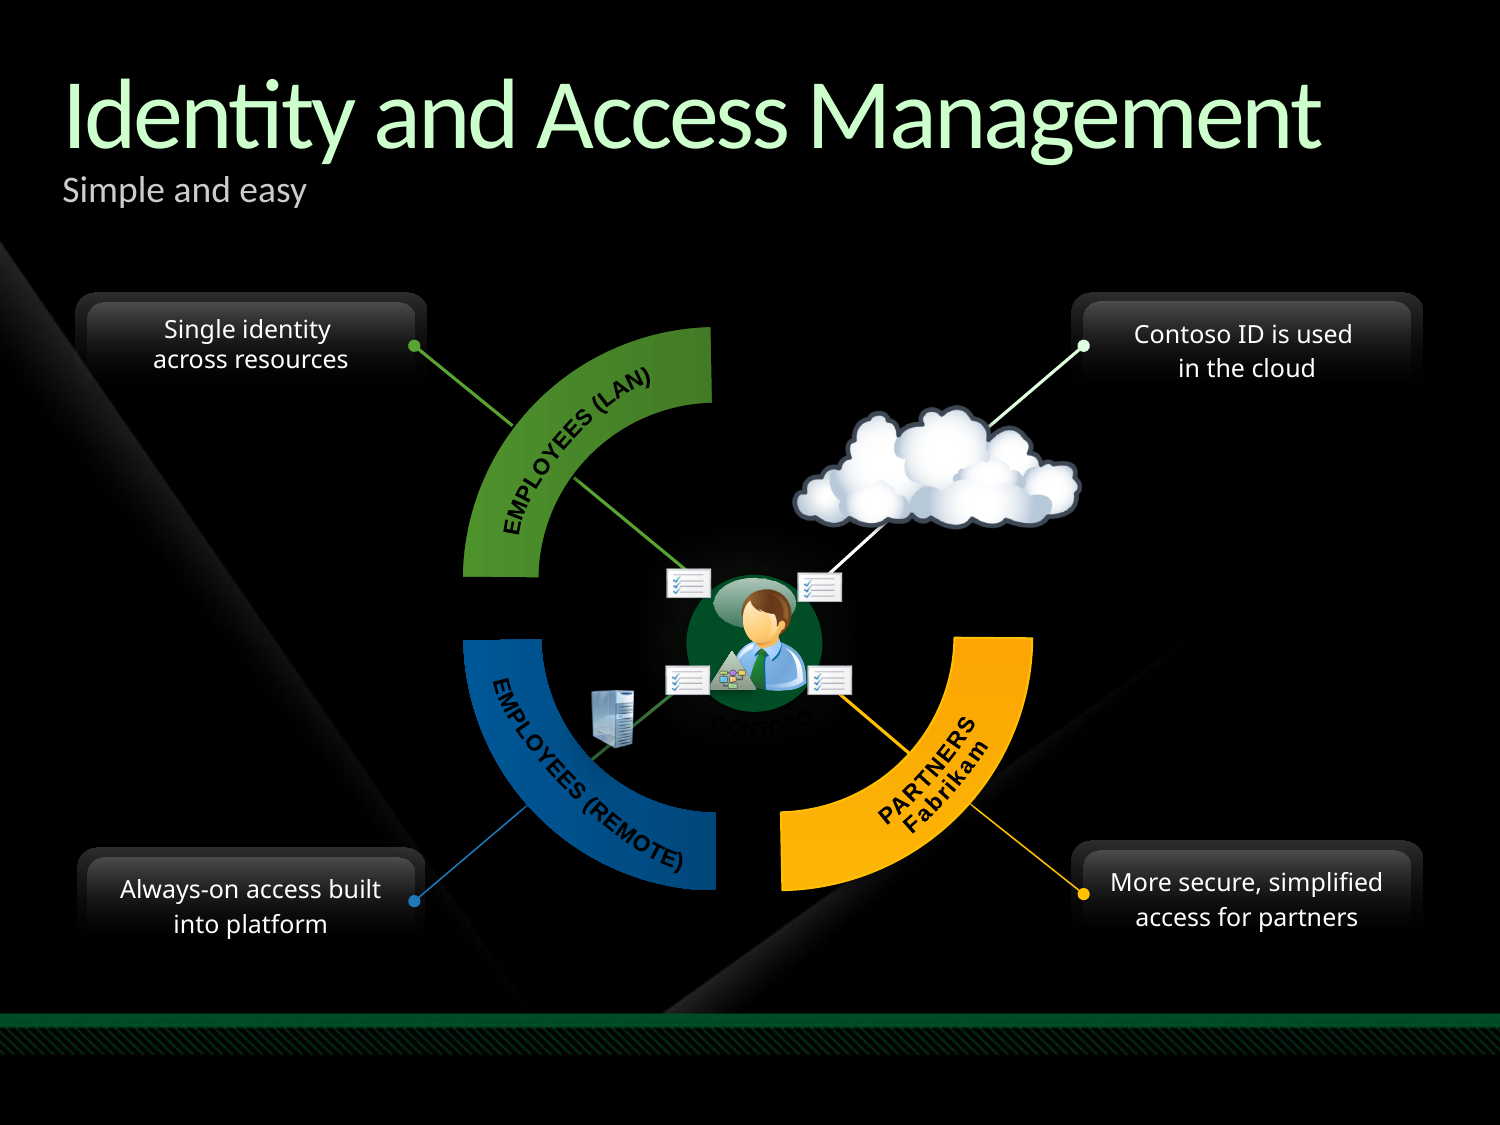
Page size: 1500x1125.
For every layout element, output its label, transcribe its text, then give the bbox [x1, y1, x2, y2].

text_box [812, 656, 903, 762]
text_box [567, 325, 714, 474]
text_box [1071, 292, 1423, 400]
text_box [930, 772, 1084, 895]
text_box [587, 664, 709, 764]
text_box [581, 788, 716, 891]
title Identity and Access Management Simple and easy [62, 62, 1446, 322]
text_box [780, 637, 1033, 891]
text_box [77, 847, 425, 955]
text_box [686, 574, 823, 713]
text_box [788, 536, 946, 611]
text_box [461, 478, 563, 579]
text_box [463, 639, 558, 764]
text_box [899, 345, 1084, 407]
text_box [414, 764, 576, 902]
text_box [1071, 840, 1423, 948]
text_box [75, 292, 427, 400]
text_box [568, 472, 730, 607]
picture [0, 0, 1500, 1125]
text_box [413, 345, 562, 466]
